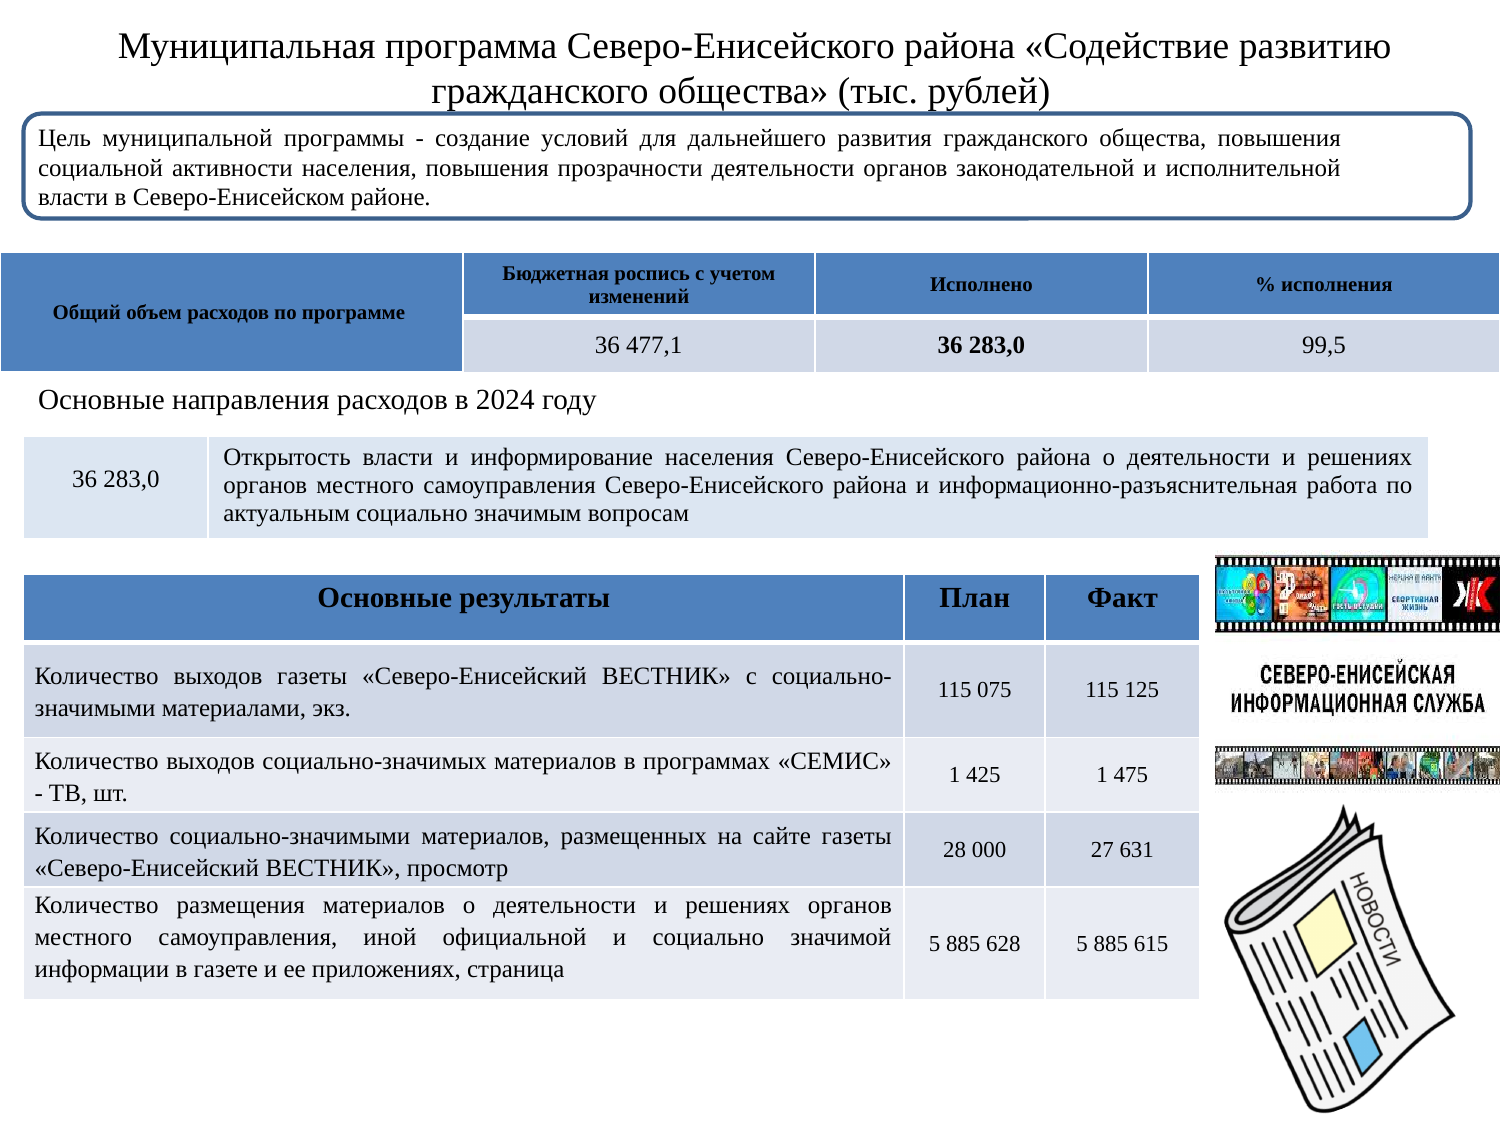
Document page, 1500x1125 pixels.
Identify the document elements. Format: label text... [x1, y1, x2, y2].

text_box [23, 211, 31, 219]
table_cell 1 475 [1046, 738, 1199, 811]
picture [1192, 549, 1500, 1124]
table_header 36 283,0 [24, 437, 207, 538]
table_cell 36 477,1 [464, 320, 814, 372]
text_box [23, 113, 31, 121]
table_cell 28 000 [905, 813, 1044, 886]
table_cell 115 125 [1046, 645, 1199, 737]
table_cell 115 075 [905, 645, 1044, 737]
table_header План [905, 575, 1044, 640]
table_header Общий объем расходов по программе [1, 253, 462, 371]
table_cell 5 885 628 [905, 888, 1044, 999]
table_header Исполнено [816, 253, 1147, 314]
table_cell 1 425 [905, 738, 1044, 811]
table_header % исполнения [1149, 253, 1499, 314]
table_cell Количество размещения материалов о деятельности и решениях органов местного самоуправления, иной официальной и социально значимой информации в газете и ее приложениях, страница [24, 888, 903, 999]
table_cell Количество выходов социально-значимых материалов в программах «СЕМИС» - ТВ, шт. [24, 738, 903, 811]
text_box [21, 111, 1473, 221]
text_box Основные направления расходов в 2024 году [23, 373, 650, 423]
table_header Открытость власти и информирование населения Северо-Енисейского района о деятельности и решениях органов местного самоуправления Северо-Енисейского района и информационно-разъяснительная работа по актуальным социально значимым вопросам [209, 437, 1428, 538]
table_cell 27 631 [1046, 813, 1199, 886]
table_cell 5 885 615 [1046, 888, 1187, 999]
table_header Основные результаты [24, 575, 903, 640]
table_cell Количество социально-значимыми материалов, размещенных на сайте газеты «Северо-Енисейский ВЕСТНИК», просмотр [24, 813, 903, 886]
title Муниципальная программа Северо-Енисейского района «Содействие развитию гражданского общества» (тыс. рублей) [0, 19, 1483, 114]
table_header Факт [1046, 575, 1199, 640]
table_header Бюджетная роспись с учетом изменений [464, 253, 814, 314]
table_cell 99,5 [1149, 320, 1499, 372]
table_cell Количество выходов газеты «Северо-Енисейский ВЕСТНИК» с социально-значимыми материалами, экз. [24, 645, 903, 737]
table_cell 36 283,0 [816, 320, 1147, 372]
